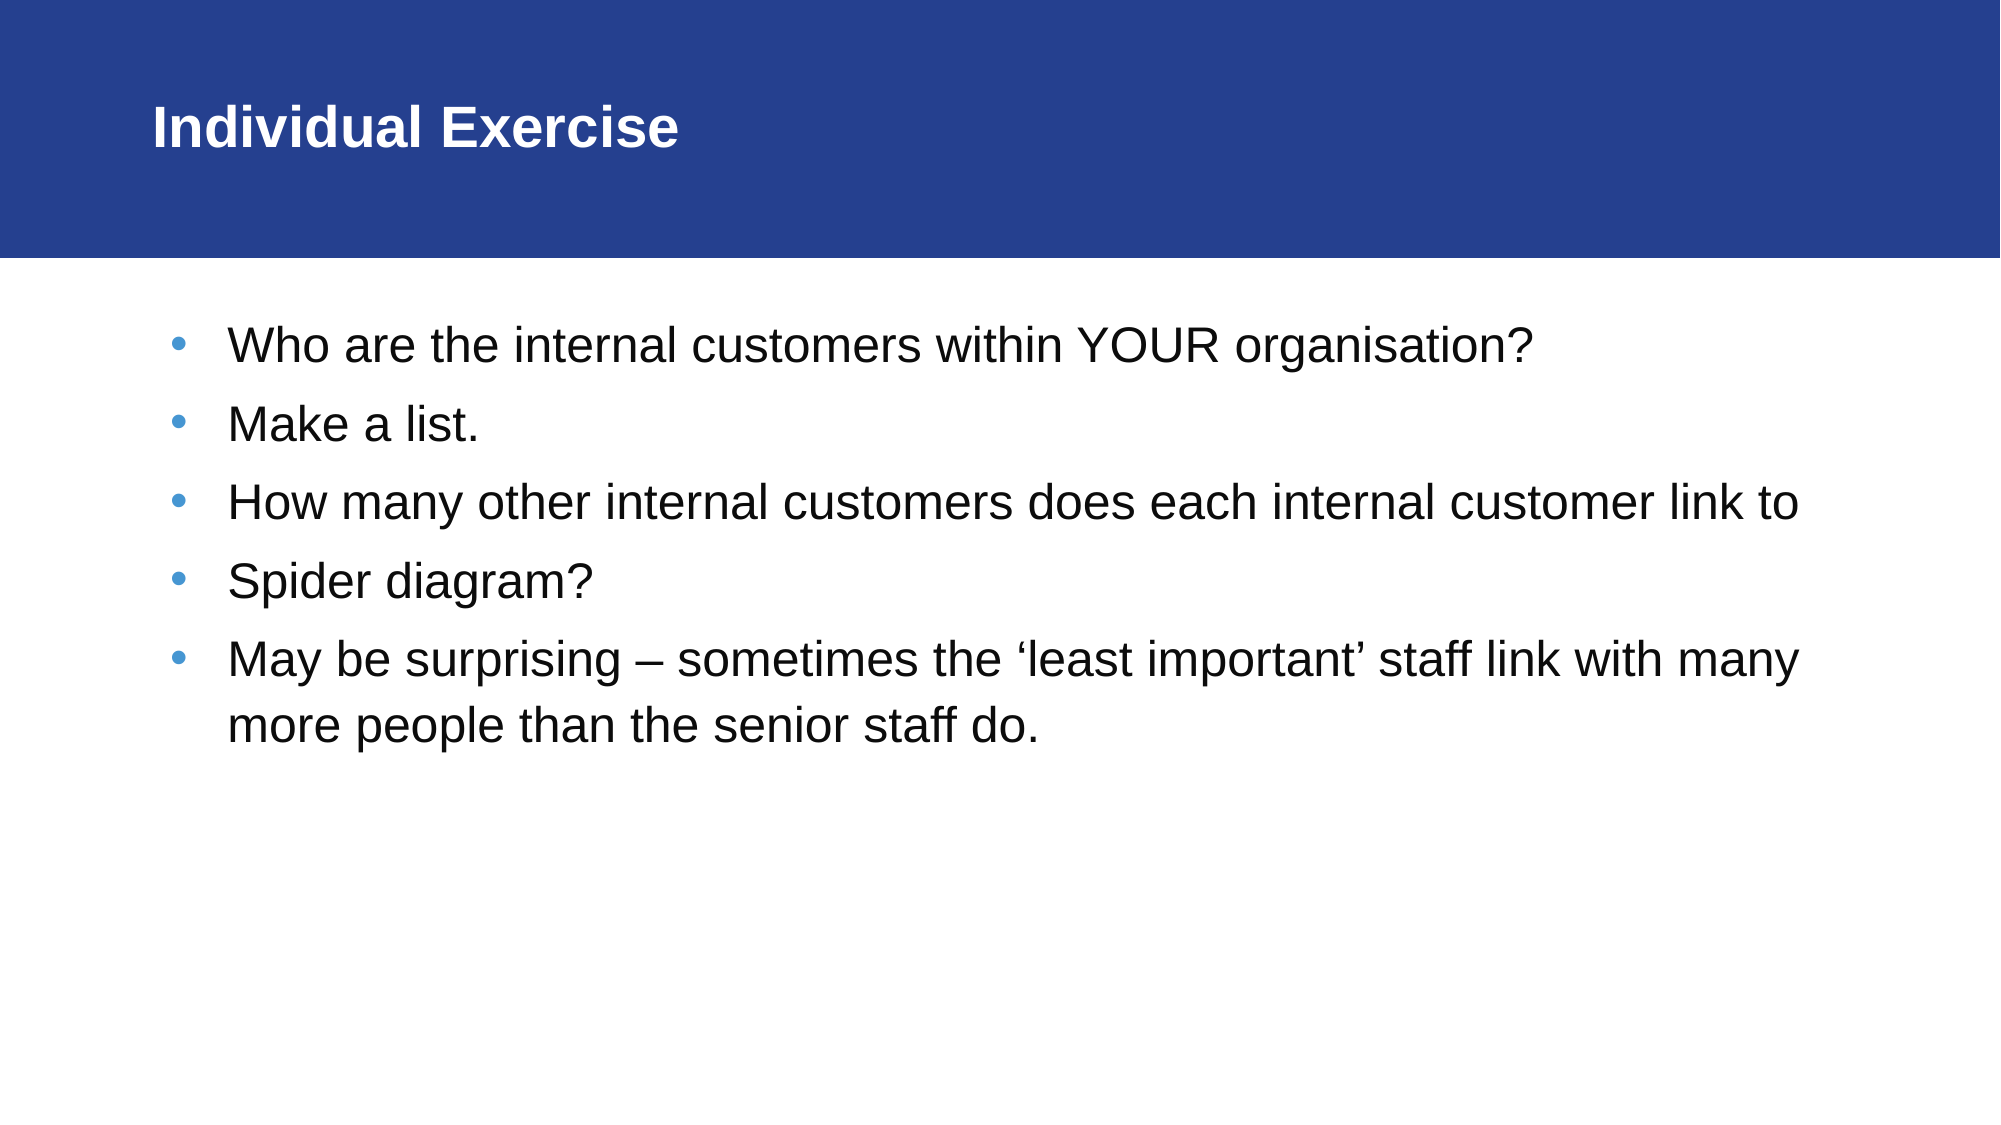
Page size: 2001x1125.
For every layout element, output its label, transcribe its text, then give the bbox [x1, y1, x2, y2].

title Individual Exercise [137, 20, 1863, 238]
list Who are the internal customers within YOUR organisation? Make a list. How many other internal customers does each internal customer link to Spider diagram? May be surprising – sometimes the ‘least important’ staff link with many more people than the senior staff do. [137, 299, 1863, 1025]
